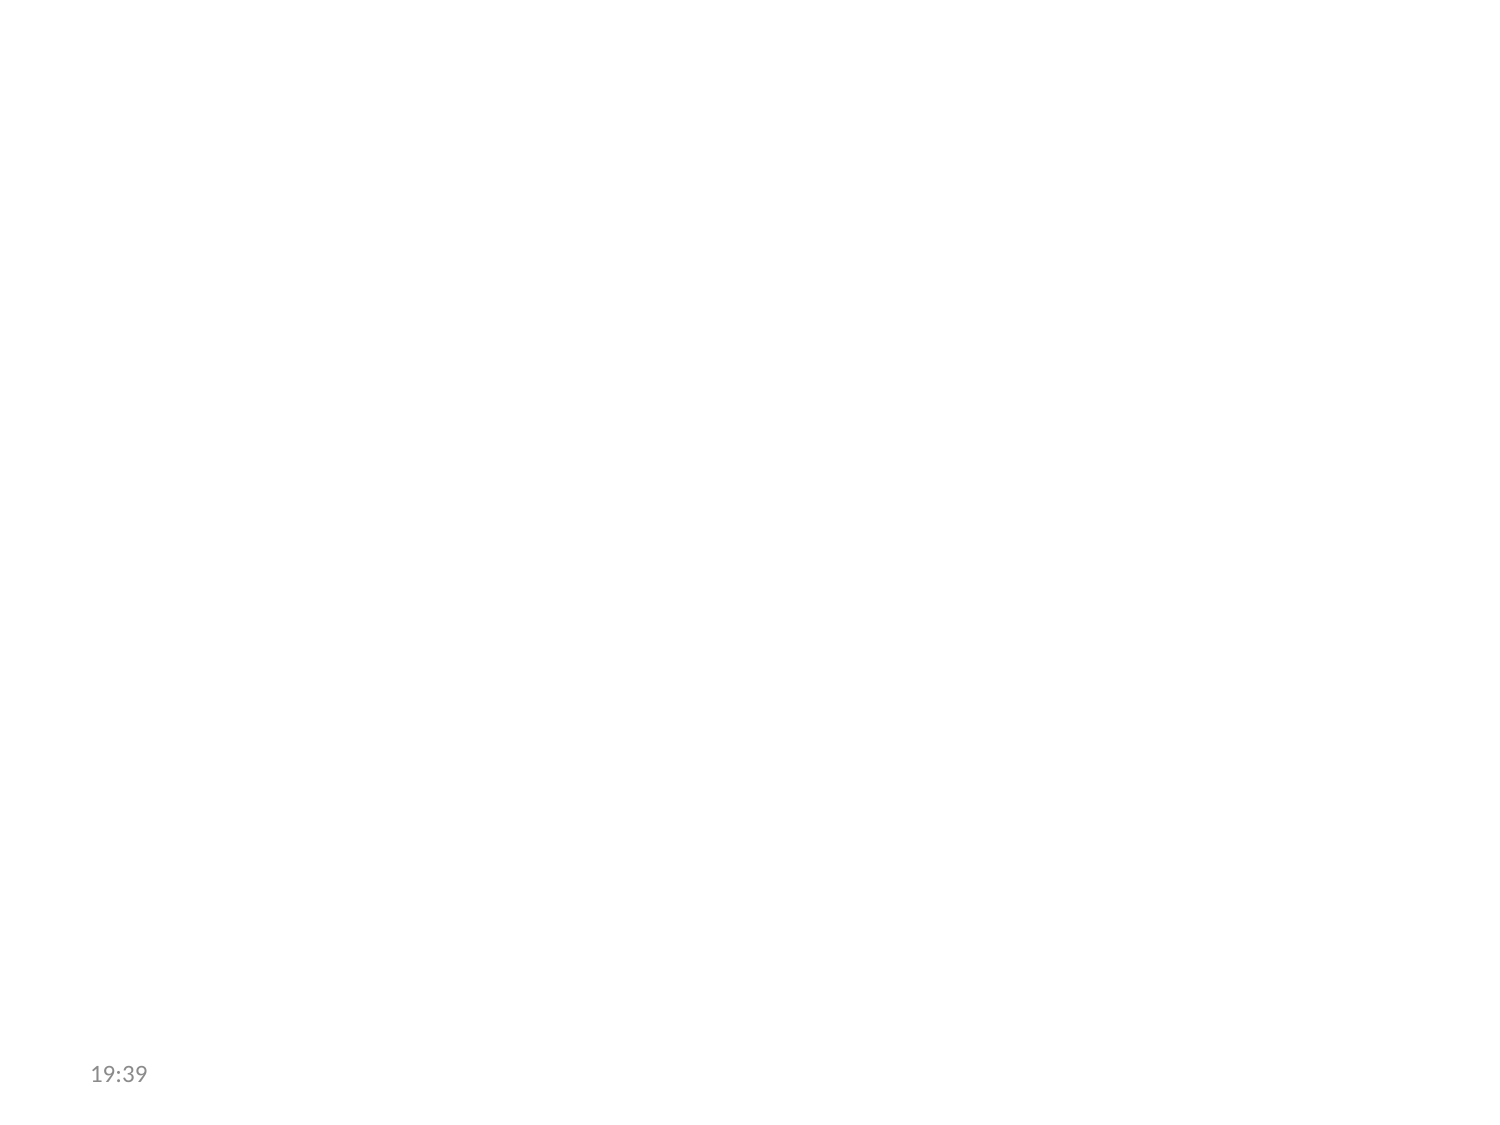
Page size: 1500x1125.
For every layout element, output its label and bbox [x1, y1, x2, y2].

slide_number [75, 1042, 425, 1103]
